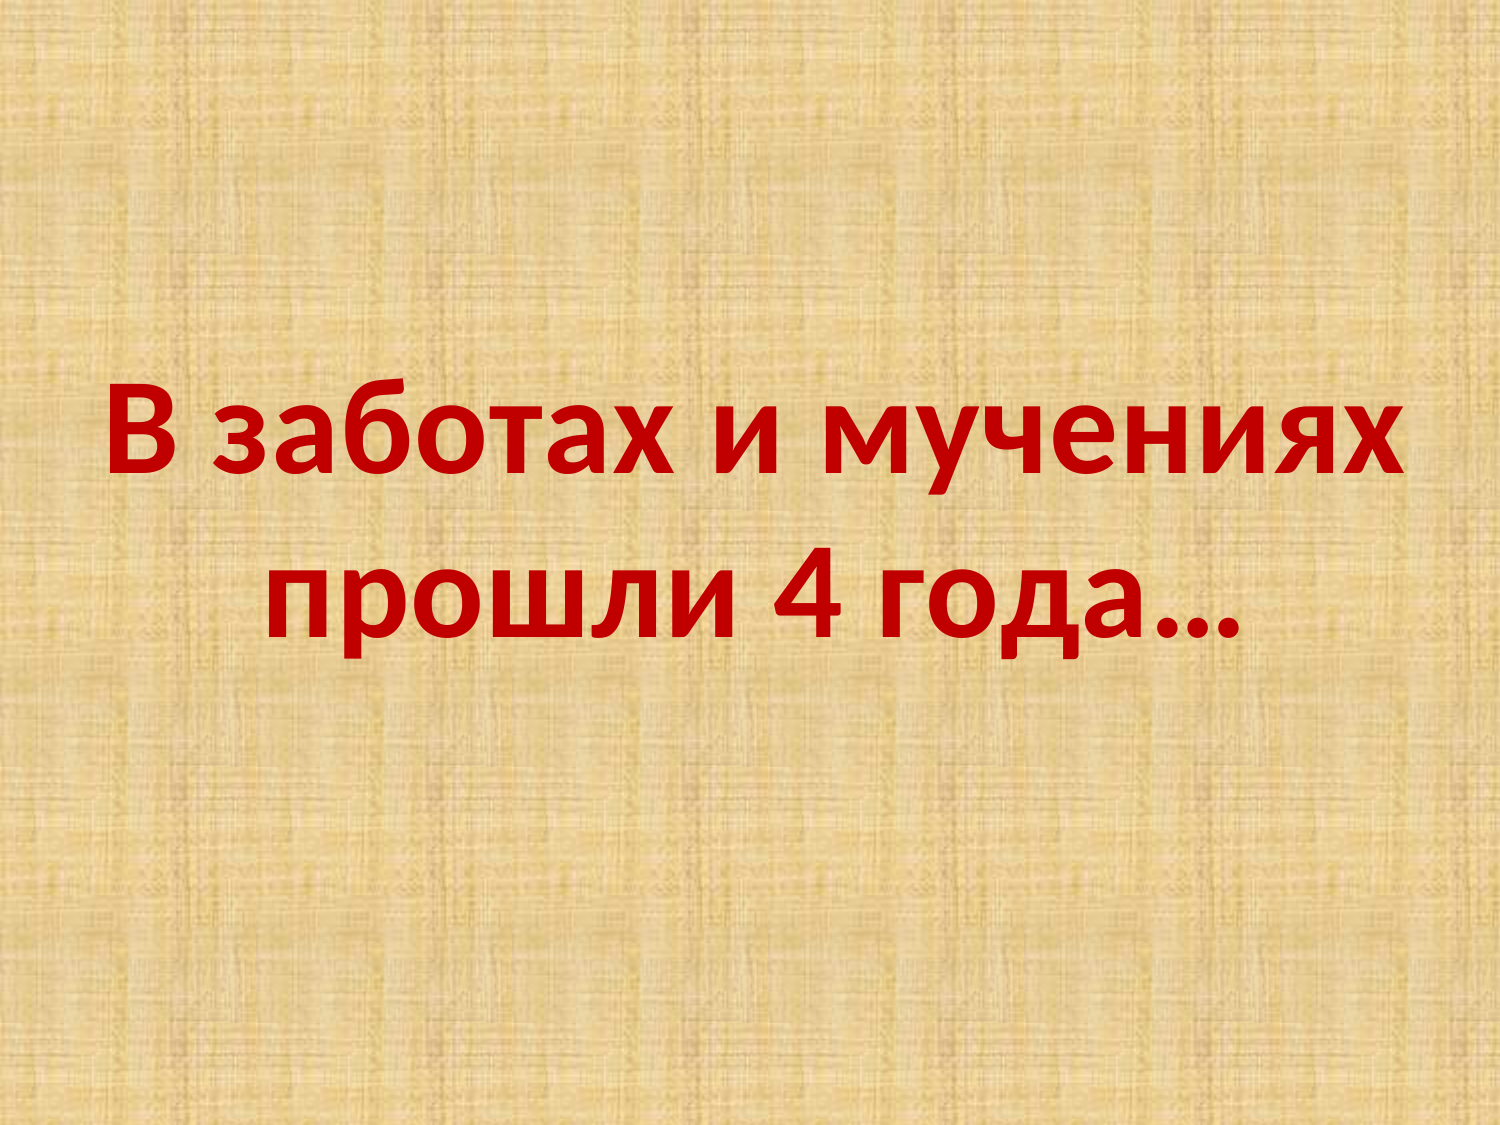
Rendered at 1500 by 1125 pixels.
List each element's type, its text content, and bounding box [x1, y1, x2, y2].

text_box В заботах и мучениях прошли 4 года… [70, 328, 1442, 673]
picture [0, 0, 1500, 1125]
